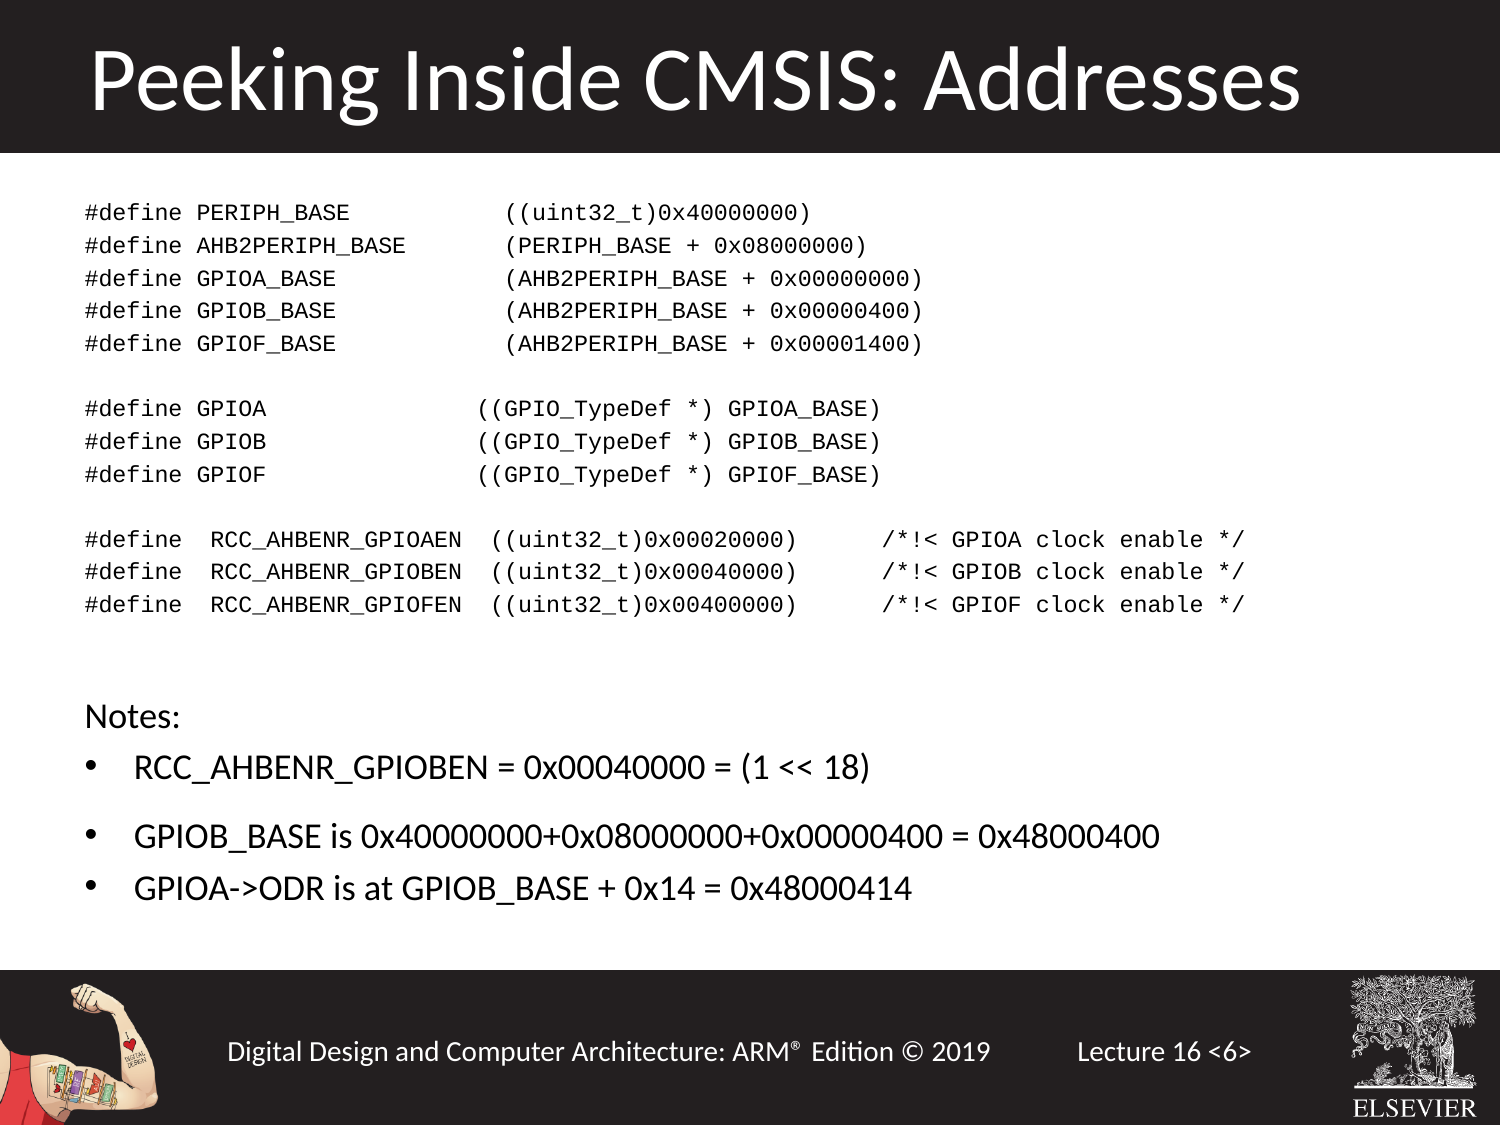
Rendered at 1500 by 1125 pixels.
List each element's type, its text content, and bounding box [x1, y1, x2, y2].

text_box #define PERIPH_BASE ((uint32_t)0x40000000) #define AHB2PERIPH_BASE (PERIPH_BASE + 0x08000000) #define GPIOA_BASE (AHB2PERIPH_BASE + 0x00000000) #define GPIOB_BASE (AHB2PERIPH_BASE + 0x00000400) #define GPIOF_BASE (AHB2PERIPH_BASE + 0x00001400) #define GPIOA ((GPIO_TypeDef *) GPIOA_BASE) #define GPIOB ((GPIO_TypeDef *) GPIOB_BASE) #define GPIOF ((GPIO_TypeDef *) GPIOF_BASE) #define RCC_AHBENR_GPIOAEN ((uint32_t)0x00020000) /*!< GPIOA clock enable */ #define RCC_AHBENR_GPIOBEN ((uint32_t)0x00040000) /*!< GPIOB clock enable */ #define RCC_AHBENR_GPIOFEN ((uint32_t)0x00400000) /*!< GPIOF clock enable */ Notes: RCC_AHBENR_GPIOBEN = 0x00040000 = (1 << 18) GPIOB_BASE is 0x40000000+0x08000000+0x00000400 = 0x48000400 GPIOA->ODR is at GPIOB_BASE + 0x14 = 0x48000414 [69, 174, 1470, 918]
picture [1350, 974, 1477, 1117]
text_box Peeking Inside CMSIS: Addresses [75, 11, 1375, 136]
picture [0, 979, 163, 1125]
